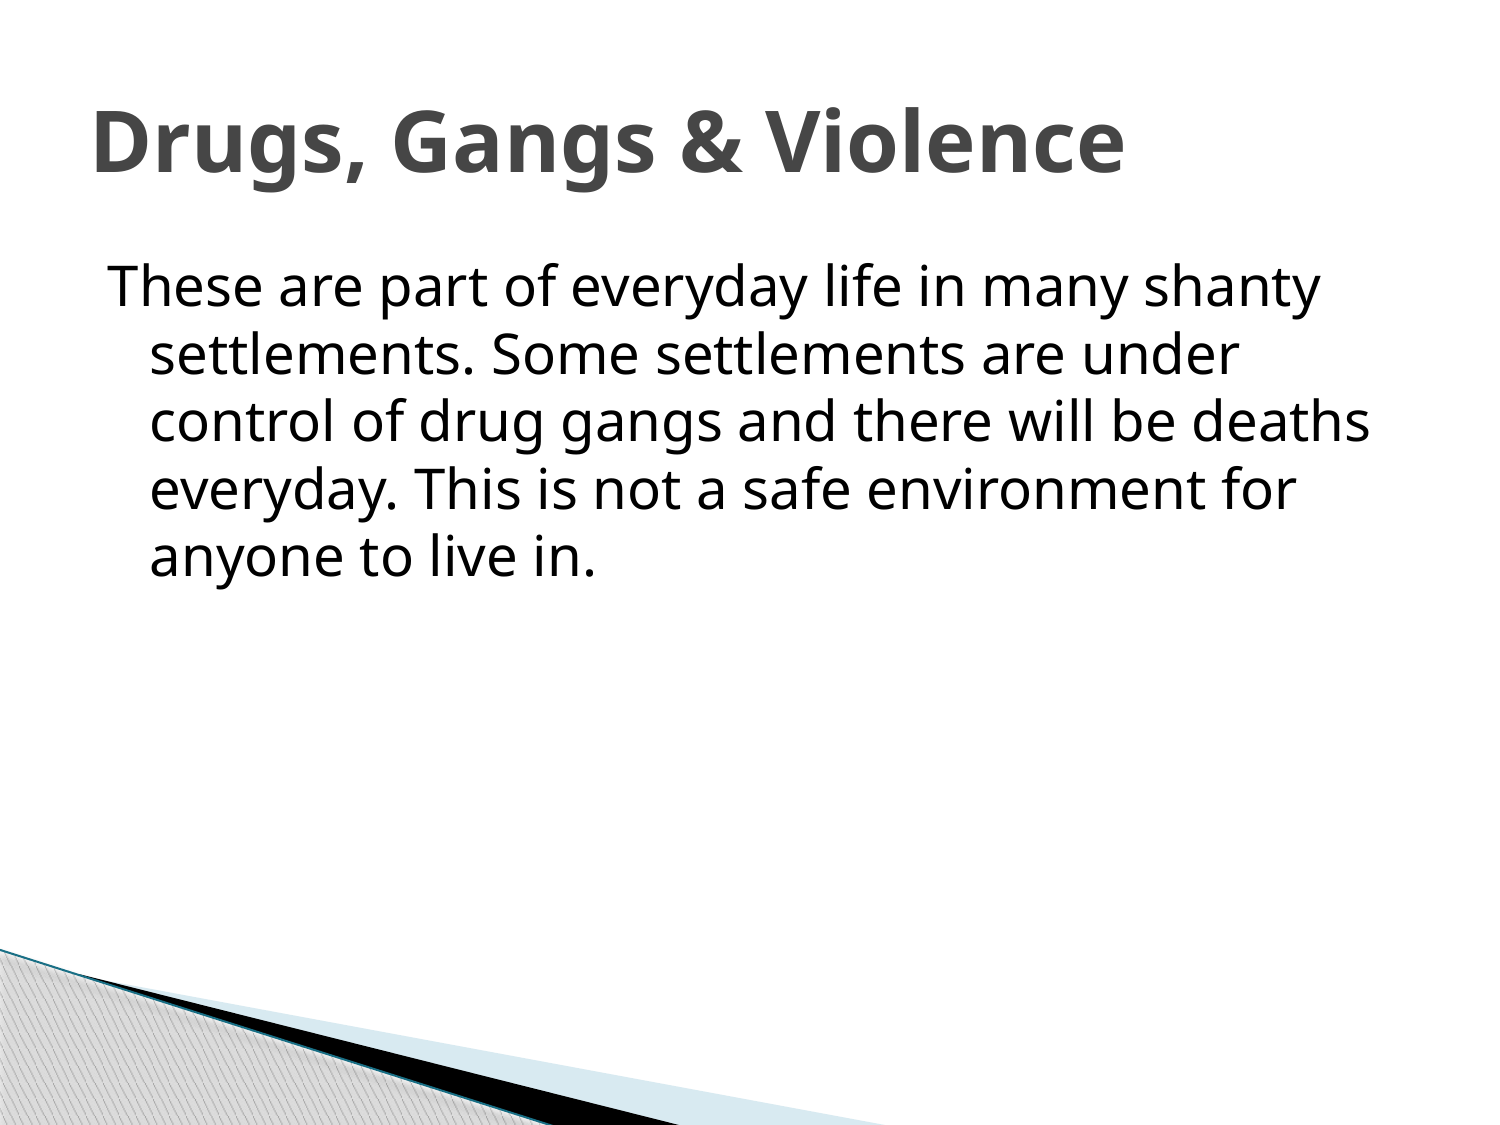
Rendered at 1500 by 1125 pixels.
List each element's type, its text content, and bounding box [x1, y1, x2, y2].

list These are part of everyday life in many shanty settlements. Some settlements are under control of drug gangs and there will be deaths everyday. This is not a safe environment for anyone to live in. [75, 243, 1425, 986]
title Drugs, Gangs & Violence [75, 45, 1425, 233]
